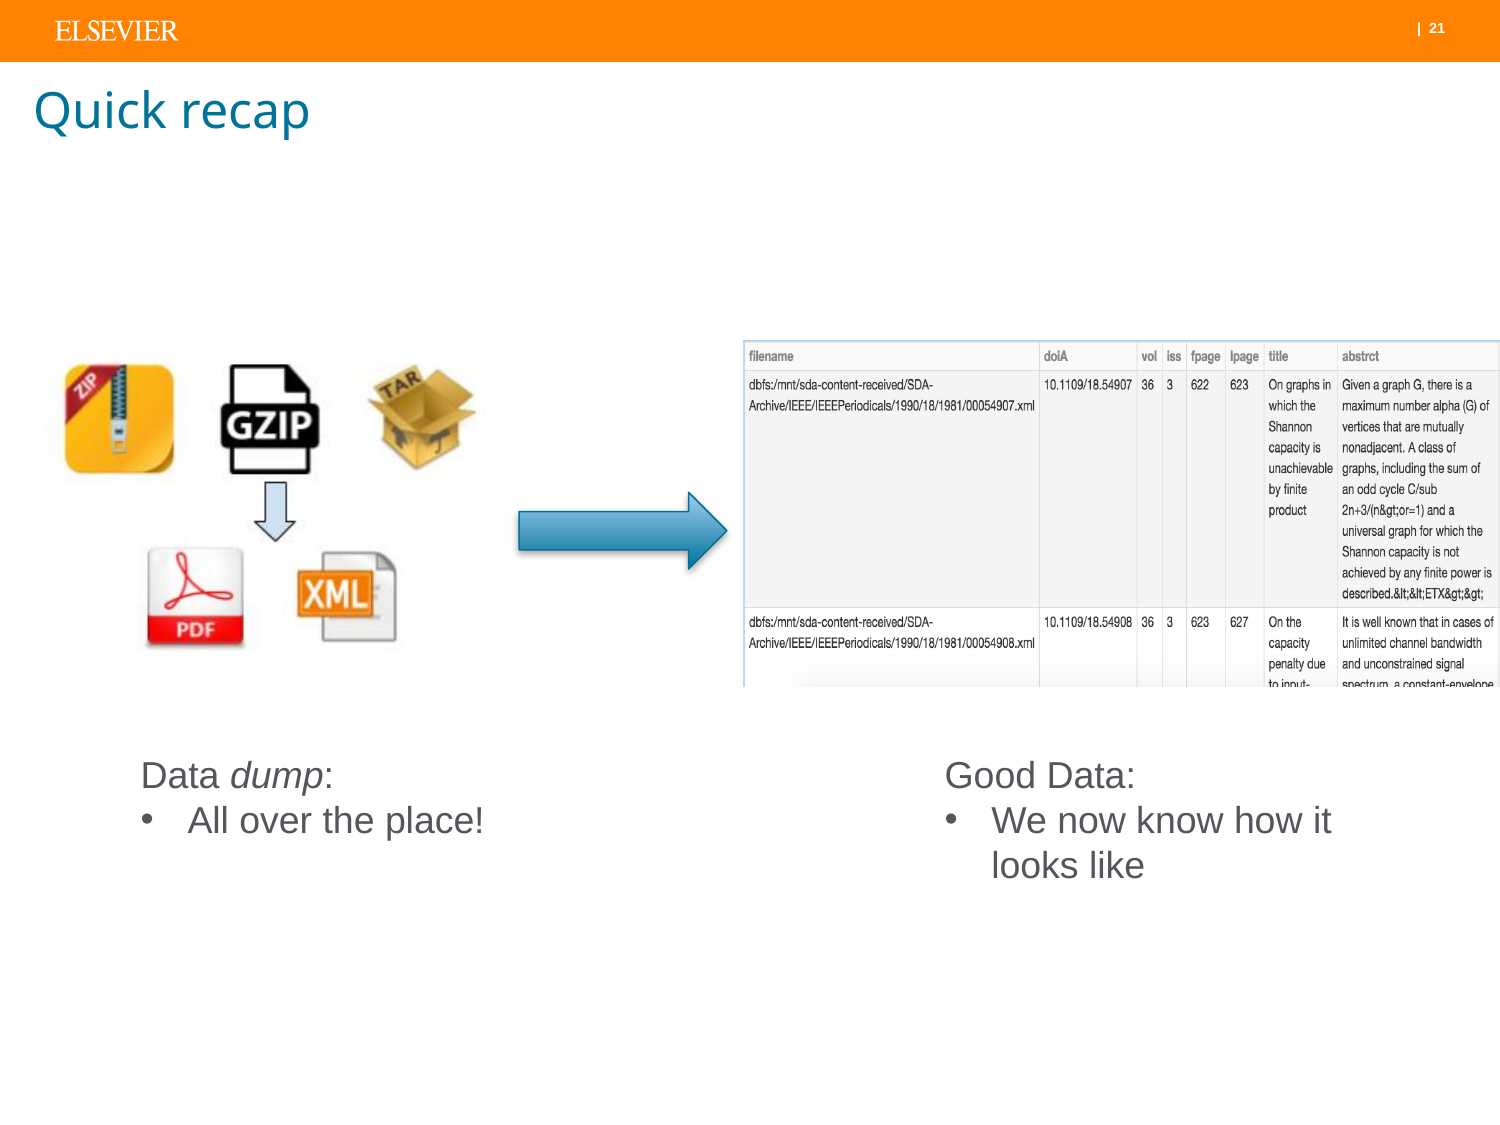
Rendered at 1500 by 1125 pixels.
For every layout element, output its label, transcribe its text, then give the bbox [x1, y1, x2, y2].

title Quick recap [19, 73, 1376, 143]
text_box Data dump: All over the place! [125, 743, 698, 849]
text_box [518, 491, 728, 570]
picture [18, 315, 504, 670]
picture [742, 340, 1500, 687]
picture [0, 0, 1500, 62]
text_box Good Data: We now know how it looks like [929, 743, 1434, 894]
